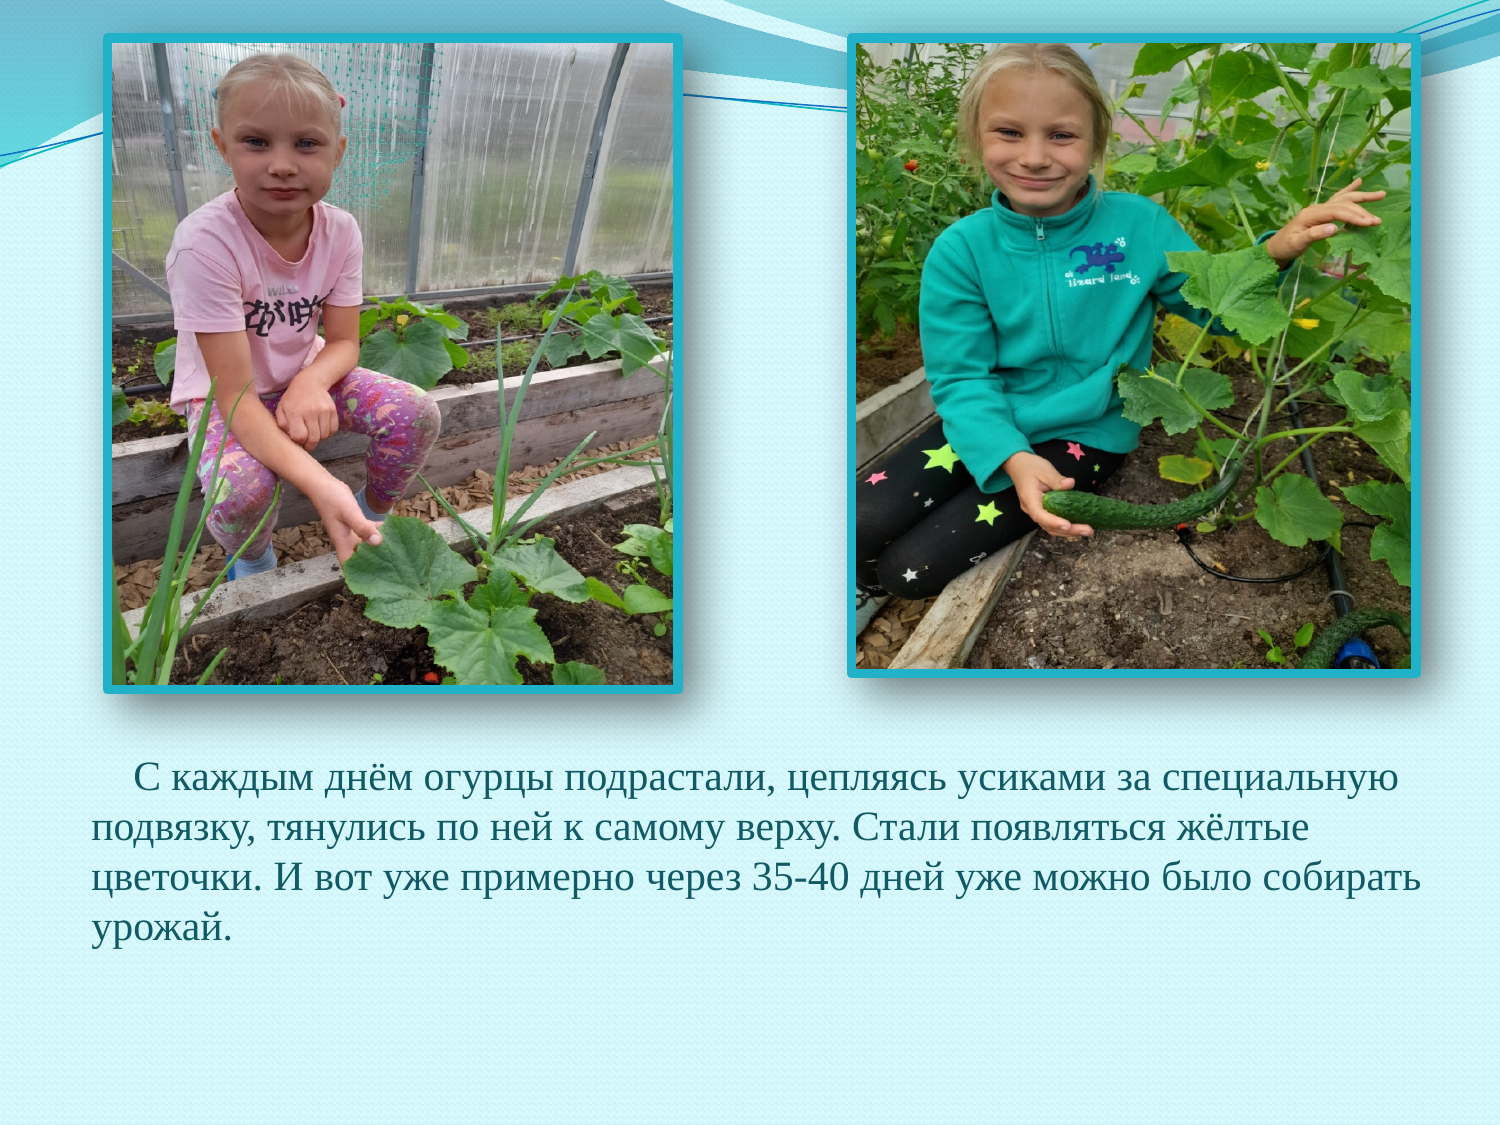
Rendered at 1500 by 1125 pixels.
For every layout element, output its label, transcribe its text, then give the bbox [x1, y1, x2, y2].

picture [111, 42, 674, 686]
text_box С каждым днём огурцы подрастали, цепляясь усиками за специальную подвязку, тянулись по ней к самому верху. Стали появляться жёлтые цветочки. И вот уже примерно через 35-40 дней уже можно было собирать урожай. [76, 741, 1447, 957]
picture [856, 42, 1412, 670]
